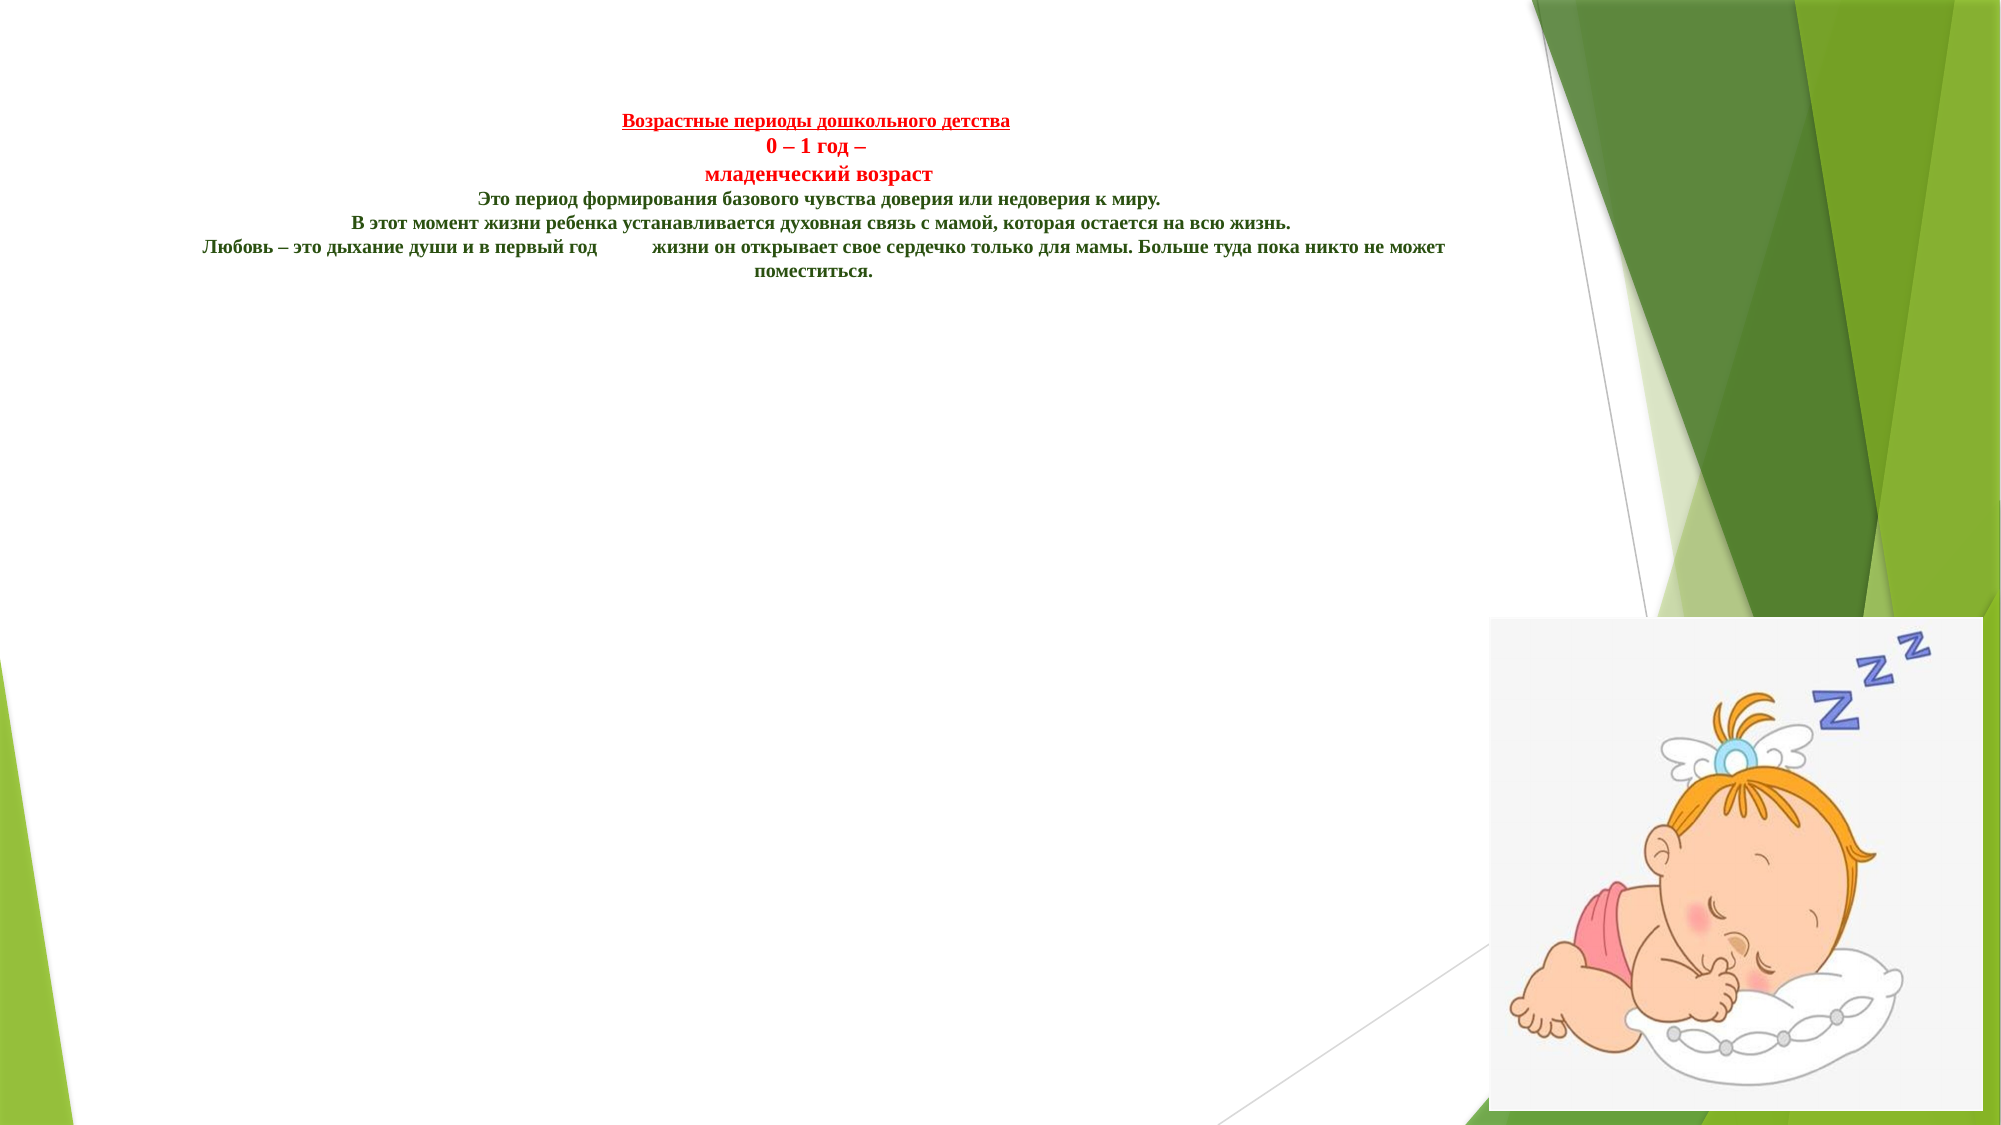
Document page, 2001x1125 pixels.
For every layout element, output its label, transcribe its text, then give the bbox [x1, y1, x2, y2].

picture [1488, 616, 1984, 1112]
title Возрастные периоды дошкольного детства 0 – 1 год – младенческий возраст Это период формирования базового чувства доверия или недоверия к миру. В этот момент жизни ребенка устанавливается духовная связь с мамой, которая остается на всю жизнь. Любовь – это дыхание души и в первый год жизни он открывает свое сердечко только для мамы. Больше туда пока никто не может поместиться. [111, 99, 1522, 317]
